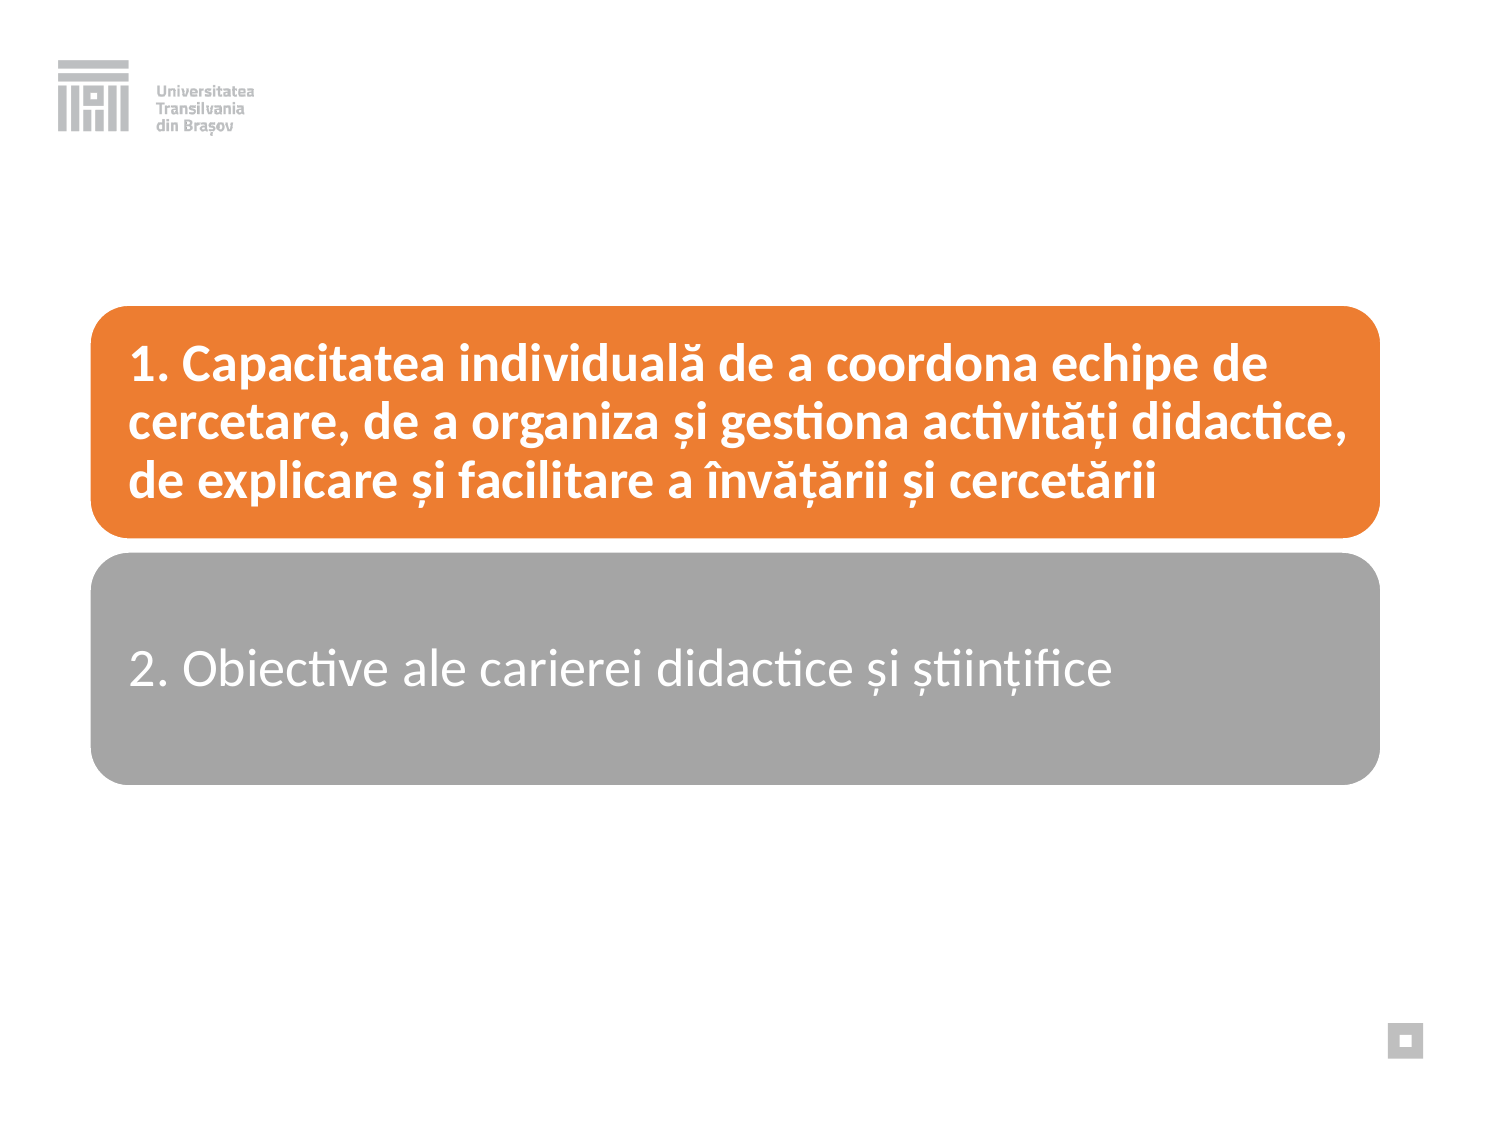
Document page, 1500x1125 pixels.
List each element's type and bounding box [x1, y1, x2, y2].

text_box [1387, 1023, 1424, 1059]
picture [58, 60, 254, 136]
list [89, 244, 1382, 847]
